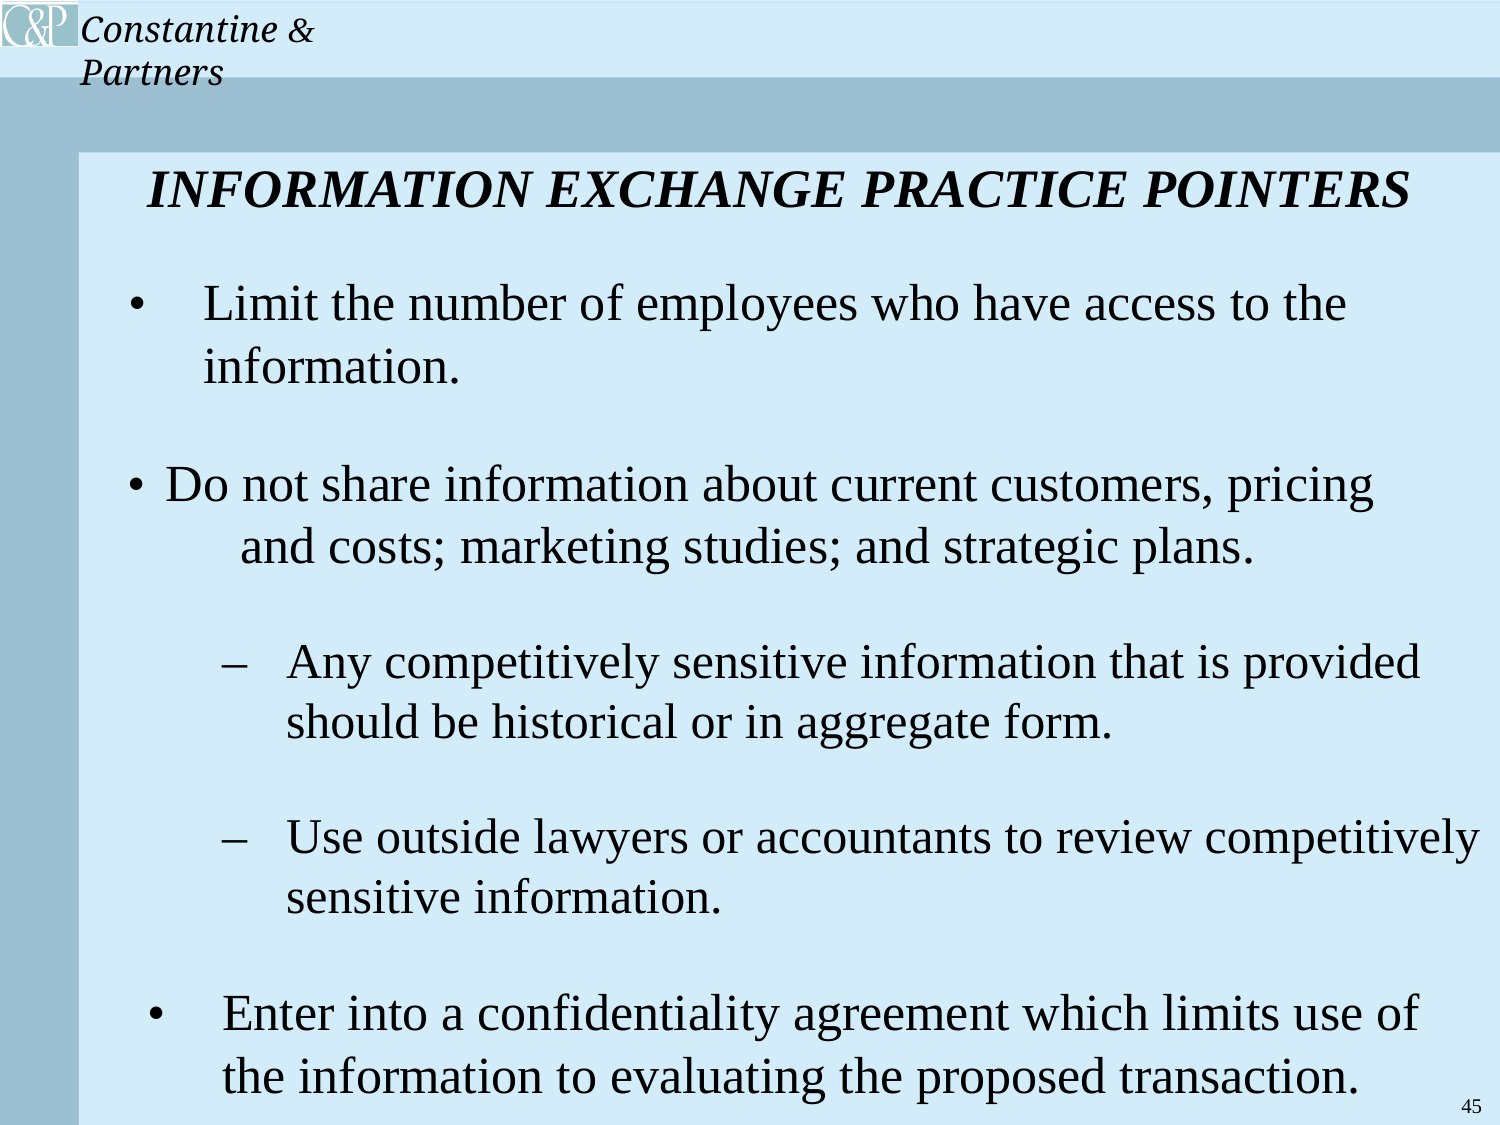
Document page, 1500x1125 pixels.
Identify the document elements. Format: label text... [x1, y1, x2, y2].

text_box INFORMATION EXCHANGE PRACTICE POINTERS [74, 146, 1500, 226]
text_box • Limit the number of employees who have access to the information. • Do not share information about current customers, pricing and costs; marketing studies; and strategic plans. – Any competitively sensitive information that is provided should be historical or in aggregate form. – Use outside lawyers or accountants to review competitively sensitive information. • Enter into a confidentiality agreement which limits use of the information to evaluating the proposed transaction. [75, 259, 1498, 1112]
